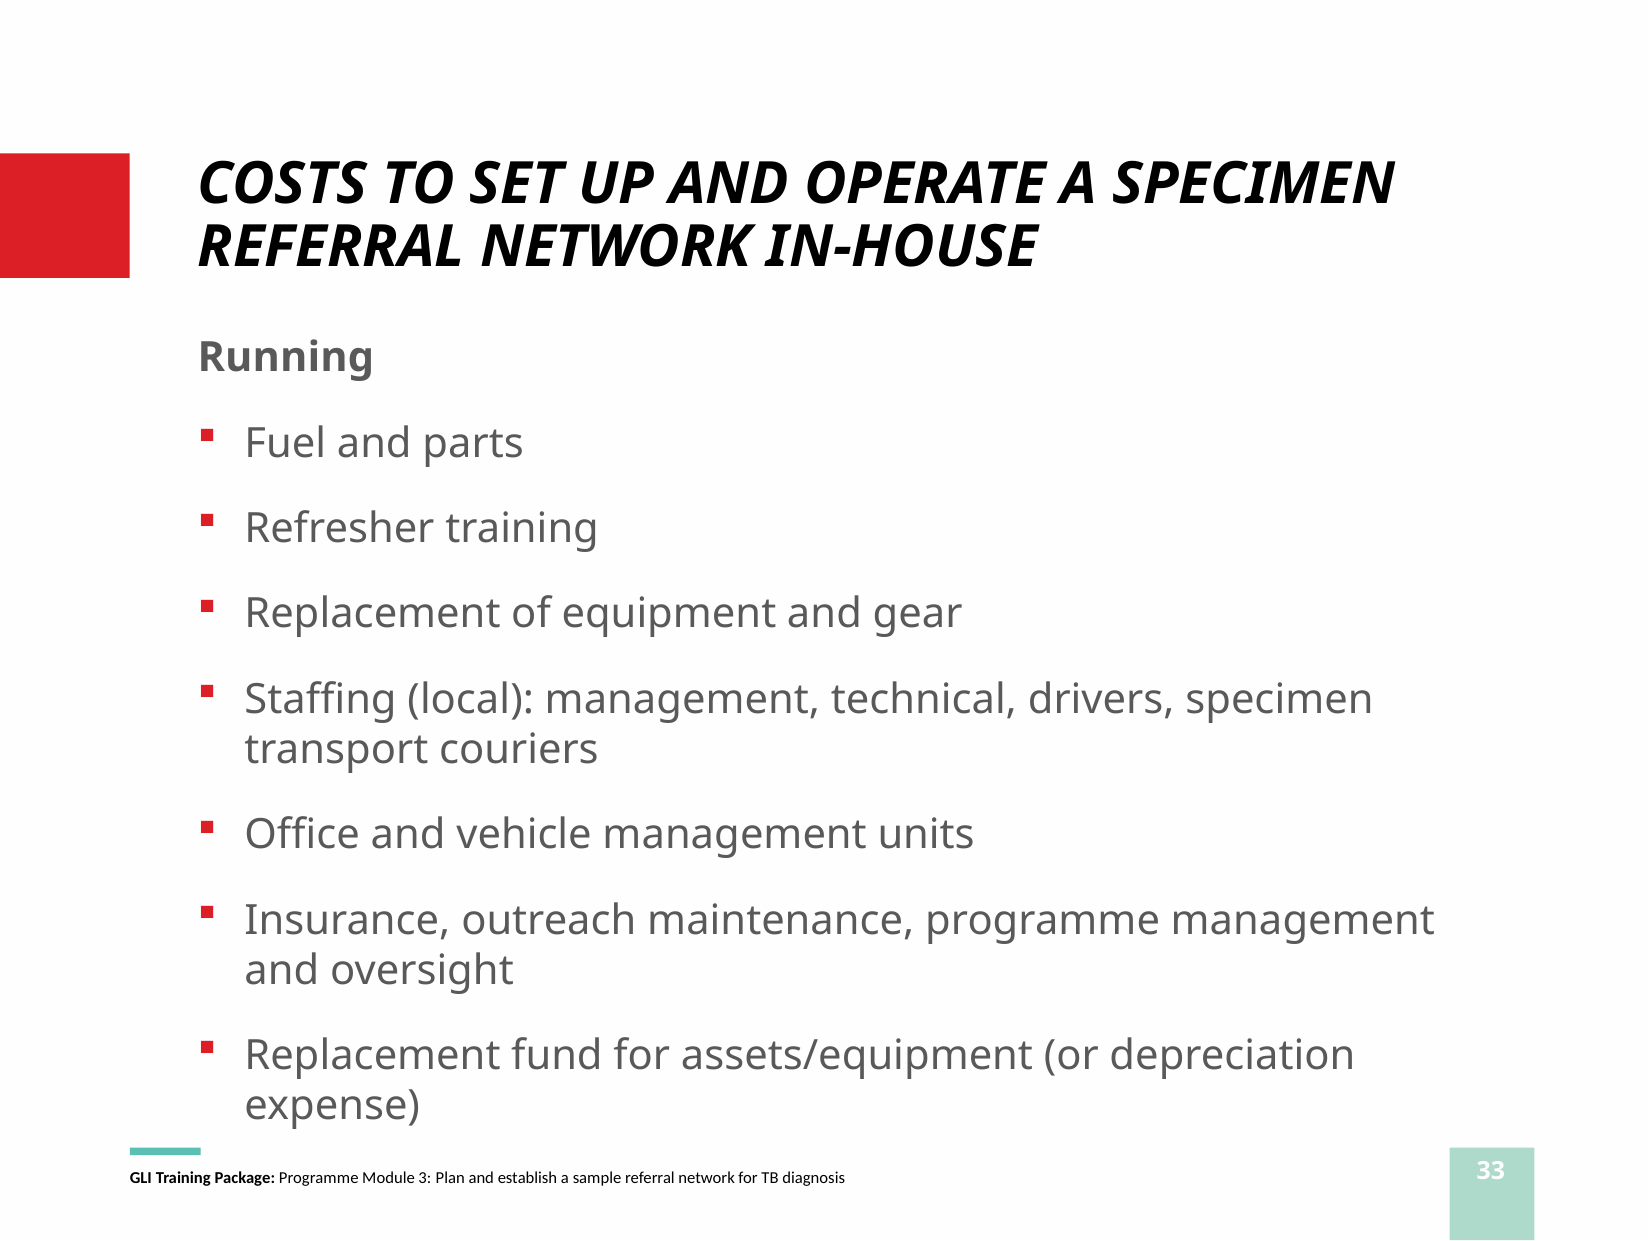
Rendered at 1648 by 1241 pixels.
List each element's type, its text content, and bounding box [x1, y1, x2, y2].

title COSTS TO SET UP AND OPERATE A SPECIMEN REFERRAL NETWORK IN-HOUSE [197, 153, 1450, 278]
list Running Fuel and parts Refresher training Replacement of equipment and gear Staffing (local): management, technical, drivers, specimen transport couriers Office and vehicle management units Insurance, outreach maintenance, programme management and oversight Replacement fund for assets/equipment (or depreciation expense) [197, 330, 1450, 1087]
